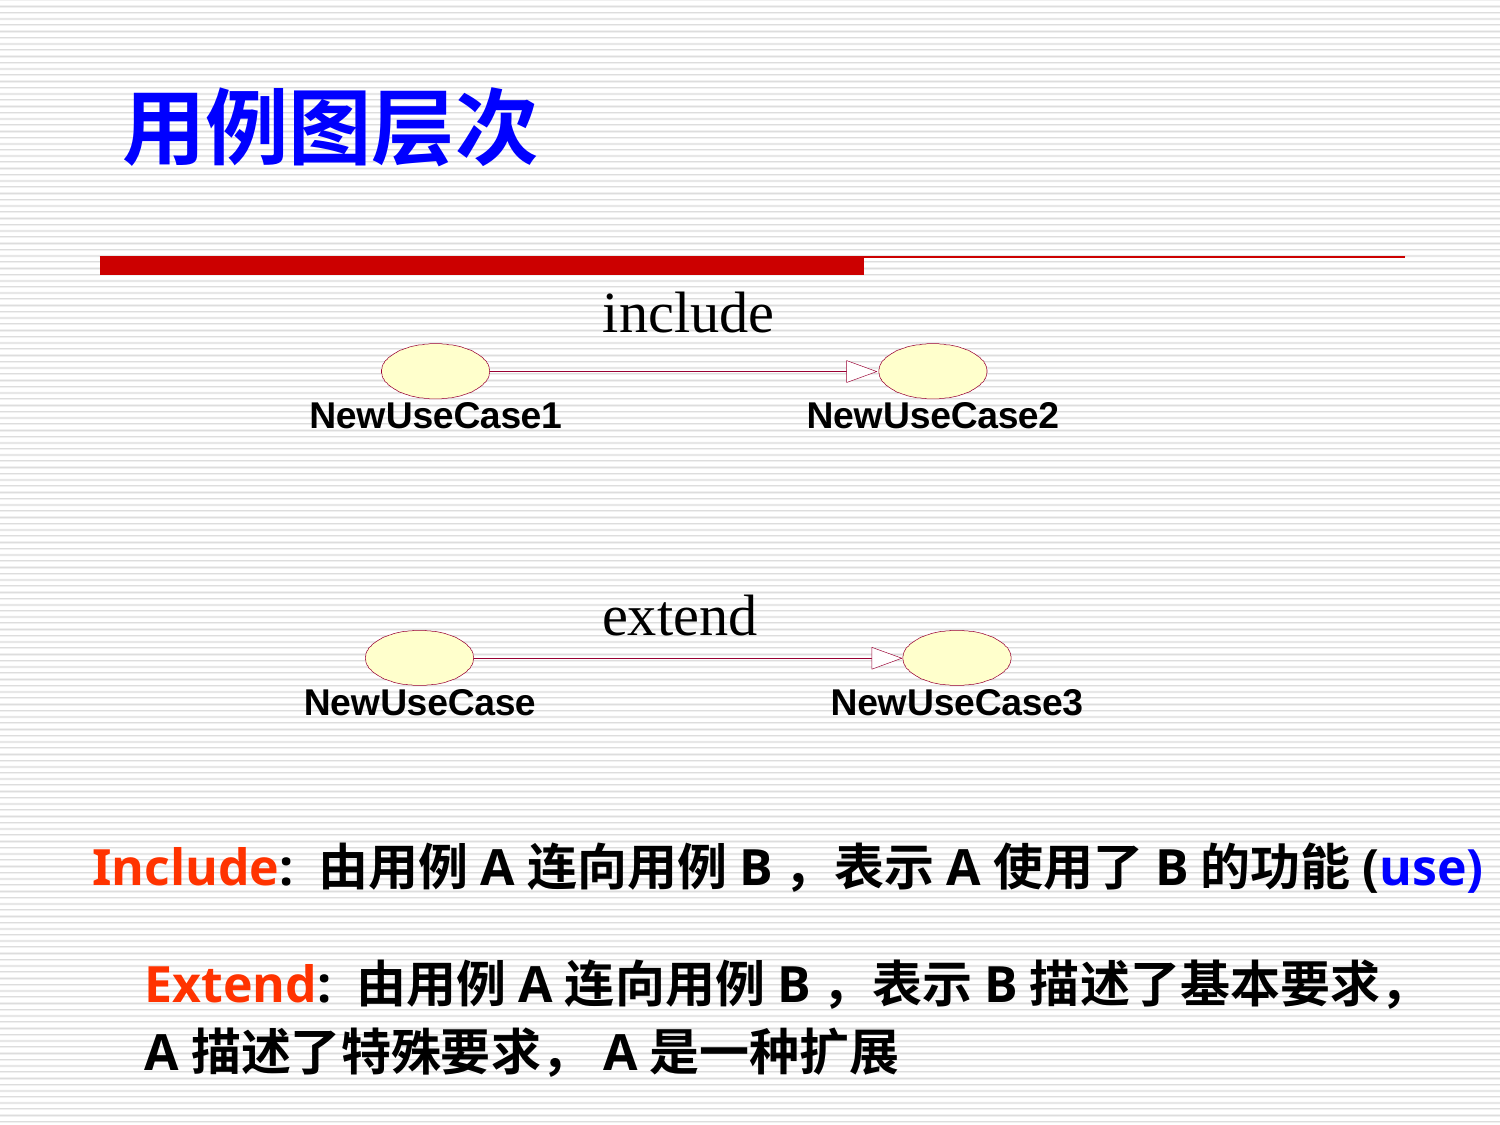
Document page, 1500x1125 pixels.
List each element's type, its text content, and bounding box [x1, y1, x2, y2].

text_box 用例图层次 [122, 75, 558, 176]
picture [0, 0, 1500, 1125]
text_box include [602, 274, 775, 317]
text_box Include: 由用例A连向用例B，表示A使用了B的功能(use) [92, 835, 1484, 896]
text_box Extend: 由用例A连向用例B，表示B描述了基本要求，A描述了特殊要求，A是一种扩展 [144, 952, 1439, 1083]
